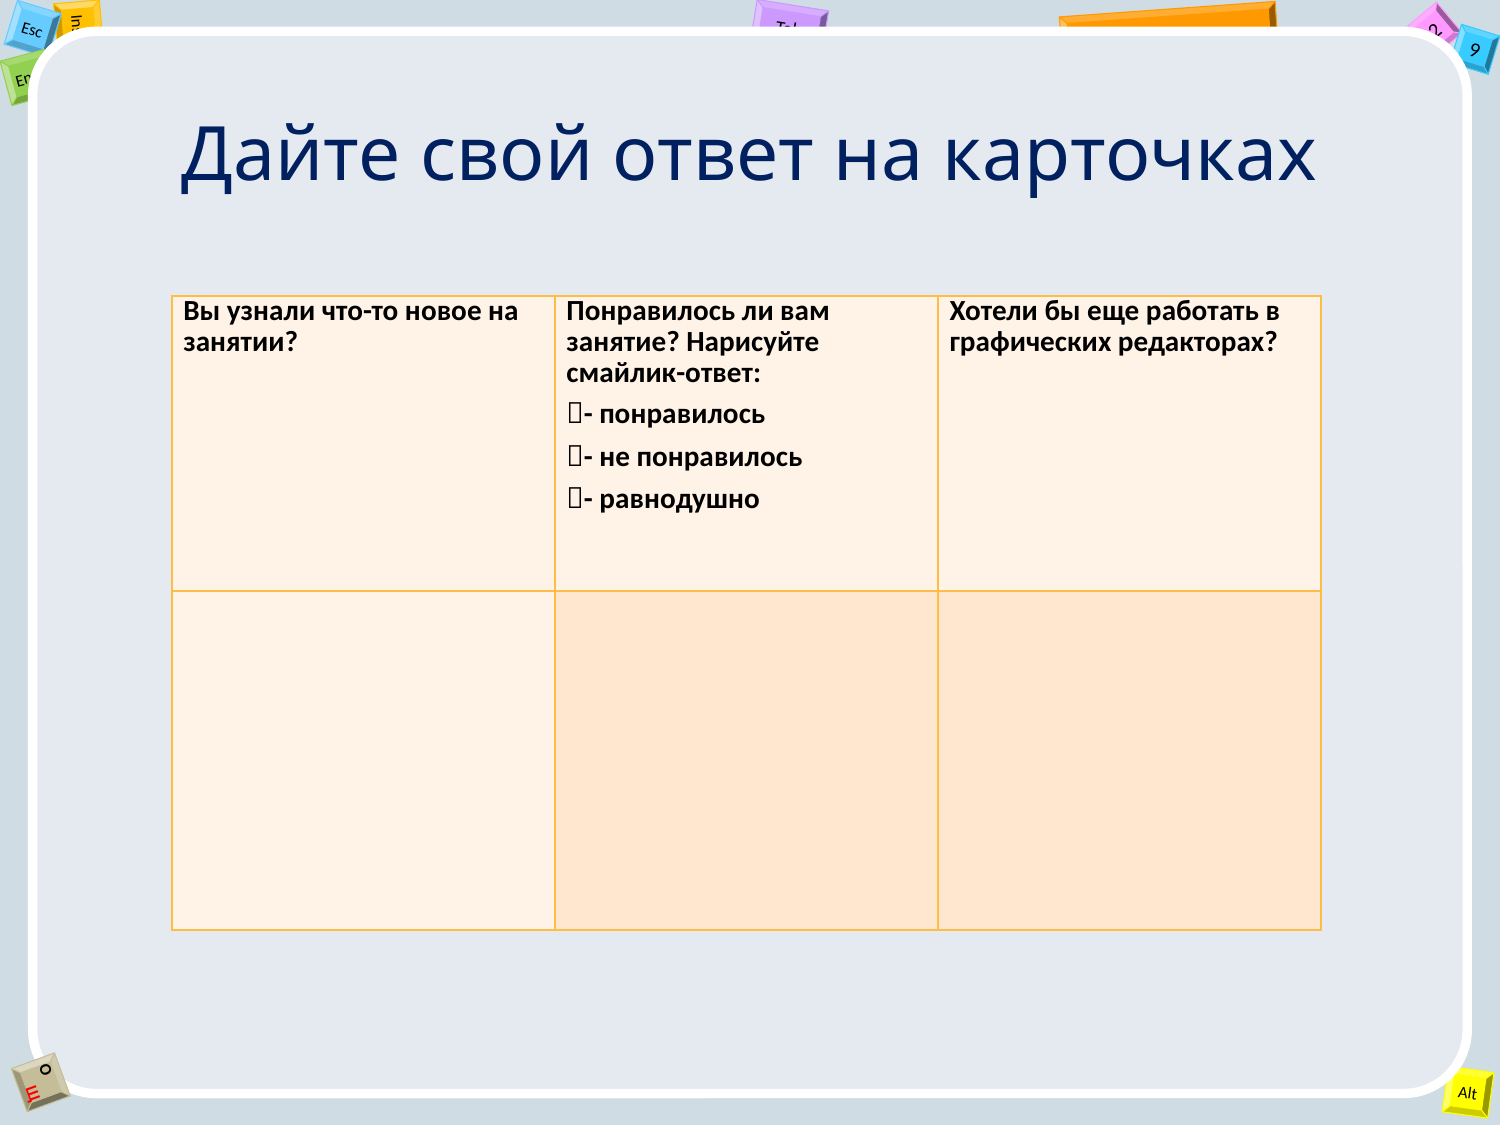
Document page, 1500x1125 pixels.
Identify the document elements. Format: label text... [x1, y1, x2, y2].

title Дайте свой ответ на карточках [103, 47, 1397, 265]
table_cell [939, 592, 1320, 929]
table_header Вы узнали что-то новое на занятии? [173, 297, 554, 590]
table_header Понравилось ли вам занятие? Нарисуйте смайлик-ответ: - понравилось - не понравилось - равнодушно [556, 297, 937, 590]
table_header Хотели бы еще работать в графических редакторах? [939, 297, 1320, 590]
table_cell [173, 592, 554, 929]
table_cell [556, 592, 937, 929]
